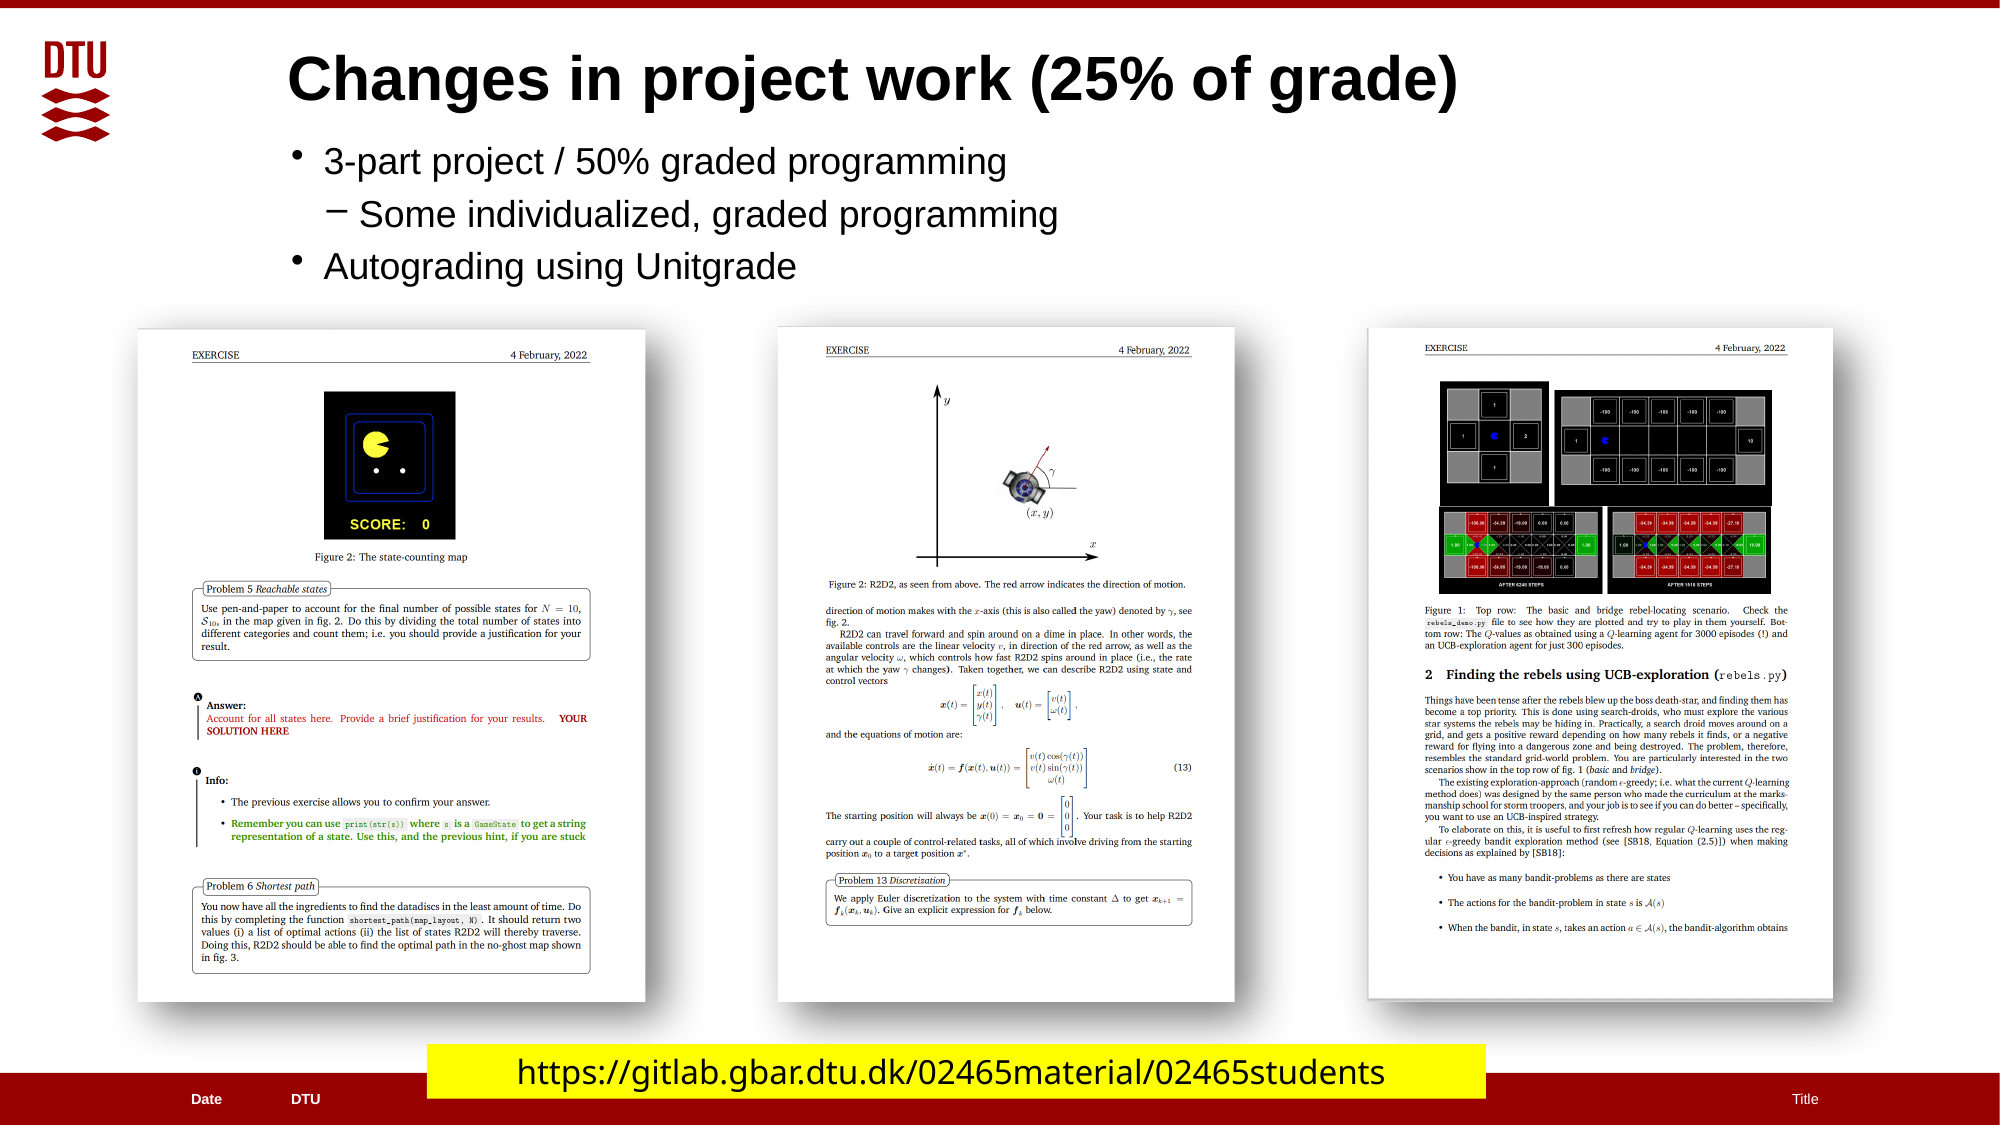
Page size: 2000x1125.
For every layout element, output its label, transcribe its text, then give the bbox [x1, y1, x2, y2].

text_box https://gitlab.gbar.dtu.dk/02465material/02465students [426, 1044, 1486, 1099]
picture [777, 326, 1235, 1003]
title Changes in project work (25% of grade) [287, 0, 1816, 114]
picture [137, 328, 646, 1003]
list 3-part project / 50% graded programming Some individualized, graded programming Autograding using Unitgrade [291, 137, 1819, 587]
picture [1366, 328, 1834, 1003]
